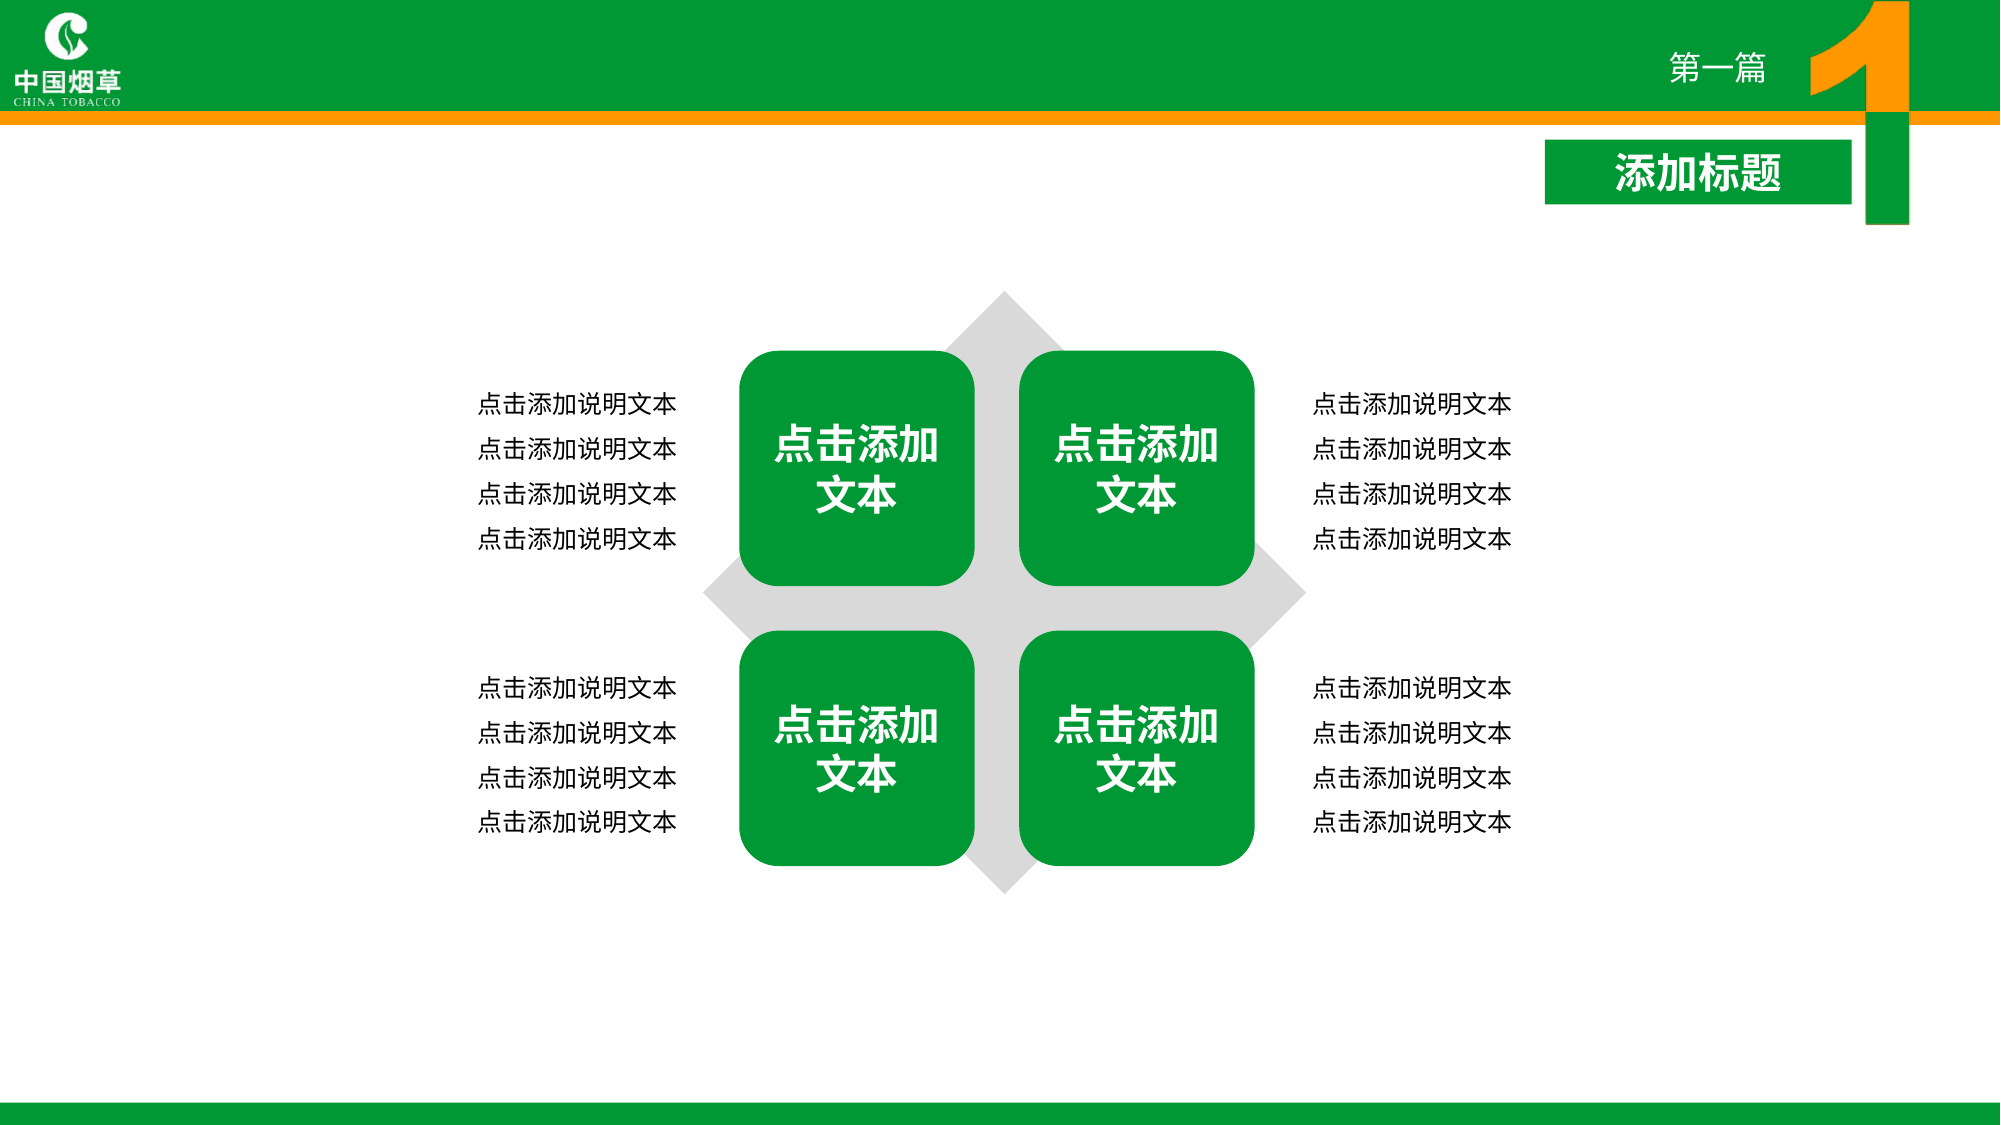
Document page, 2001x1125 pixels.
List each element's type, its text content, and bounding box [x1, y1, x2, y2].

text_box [1802, 0, 1934, 251]
text_box 点击添加说明文本 点击添加说明文本 点击添加说明文本 点击添加说明文本 [462, 649, 693, 845]
text_box 第一篇 [1653, 39, 1783, 95]
picture [0, 6, 138, 113]
text_box 点击添加 文本 [739, 630, 975, 867]
text_box 点击添加说明文本 点击添加说明文本 点击添加说明文本 点击添加说明文本 [1297, 649, 1528, 845]
text_box 点击添加 文本 [739, 350, 975, 587]
text_box 点击添加 文本 [1019, 630, 1255, 867]
text_box 点击添加说明文本 点击添加说明文本 点击添加说明文本 点击添加说明文本 [462, 366, 693, 561]
text_box 点击添加 文本 [1019, 350, 1255, 587]
text_box 添加标题 [1544, 139, 1802, 205]
text_box 点击添加说明文本 点击添加说明文本 点击添加说明文本 点击添加说明文本 [1297, 366, 1528, 561]
text_box [702, 290, 1307, 895]
